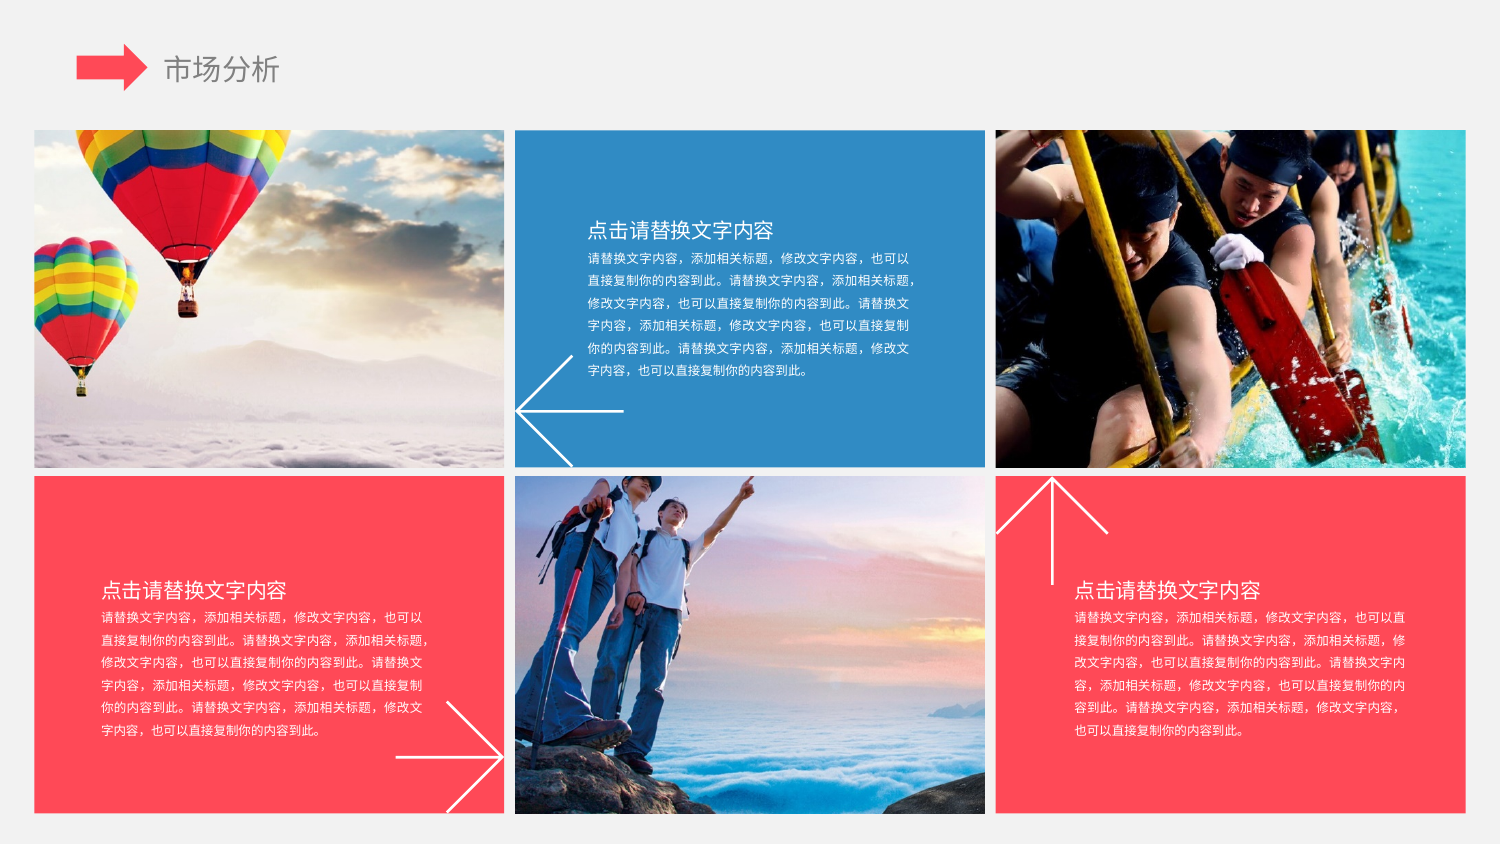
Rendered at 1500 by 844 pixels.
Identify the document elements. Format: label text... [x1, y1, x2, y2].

text_box 点击请替换文字内容 请替换文字内容，添加相关标题，修改文字内容，也可以直接复制你的内容到此。请替换文字内容，添加相关标题，修改文字内容，也可以直接复制你的内容到此。请替换文字内容，添加相关标题，修改文字内容，也可以直接复制你的内容到此。请替换文字内容，添加相关标题，修改文字内容，也可以直接复制你的内容到此。 [587, 205, 909, 379]
text_box [994, 128, 1468, 470]
text_box [512, 352, 626, 470]
text_box 点击请替换文字内容 请替换文字内容，添加相关标题，修改文字内容，也可以直接复制你的内容到此。请替换文字内容，添加相关标题，修改文字内容，也可以直接复制你的内容到此。请替换文字内容，添加相关标题，修改文字内容，也可以直接复制你的内容到此。请替换文字内容，添加相关标题，修改文字内容，也可以直接复制你的内容到此。 [101, 565, 423, 738]
text_box [32, 474, 506, 815]
text_box 点击请替换文字内容 请替换文字内容，添加相关标题，修改文字内容，也可以直接复制你的内容到此。请替换文字内容，添加相关标题，修改文字内容，也可以直接复制你的内容到此。请替换文字内容，添加相关标题，修改文字内容，也可以直接复制你的内容到此。请替换文字内容，添加相关标题，修改文字内容，也可以直接复制你的内容到此。 [1074, 565, 1406, 738]
text_box [32, 128, 506, 470]
text_box [994, 474, 1468, 815]
text_box [513, 474, 987, 815]
text_box [393, 698, 507, 816]
text_box [513, 128, 987, 470]
text_box [993, 474, 1111, 588]
